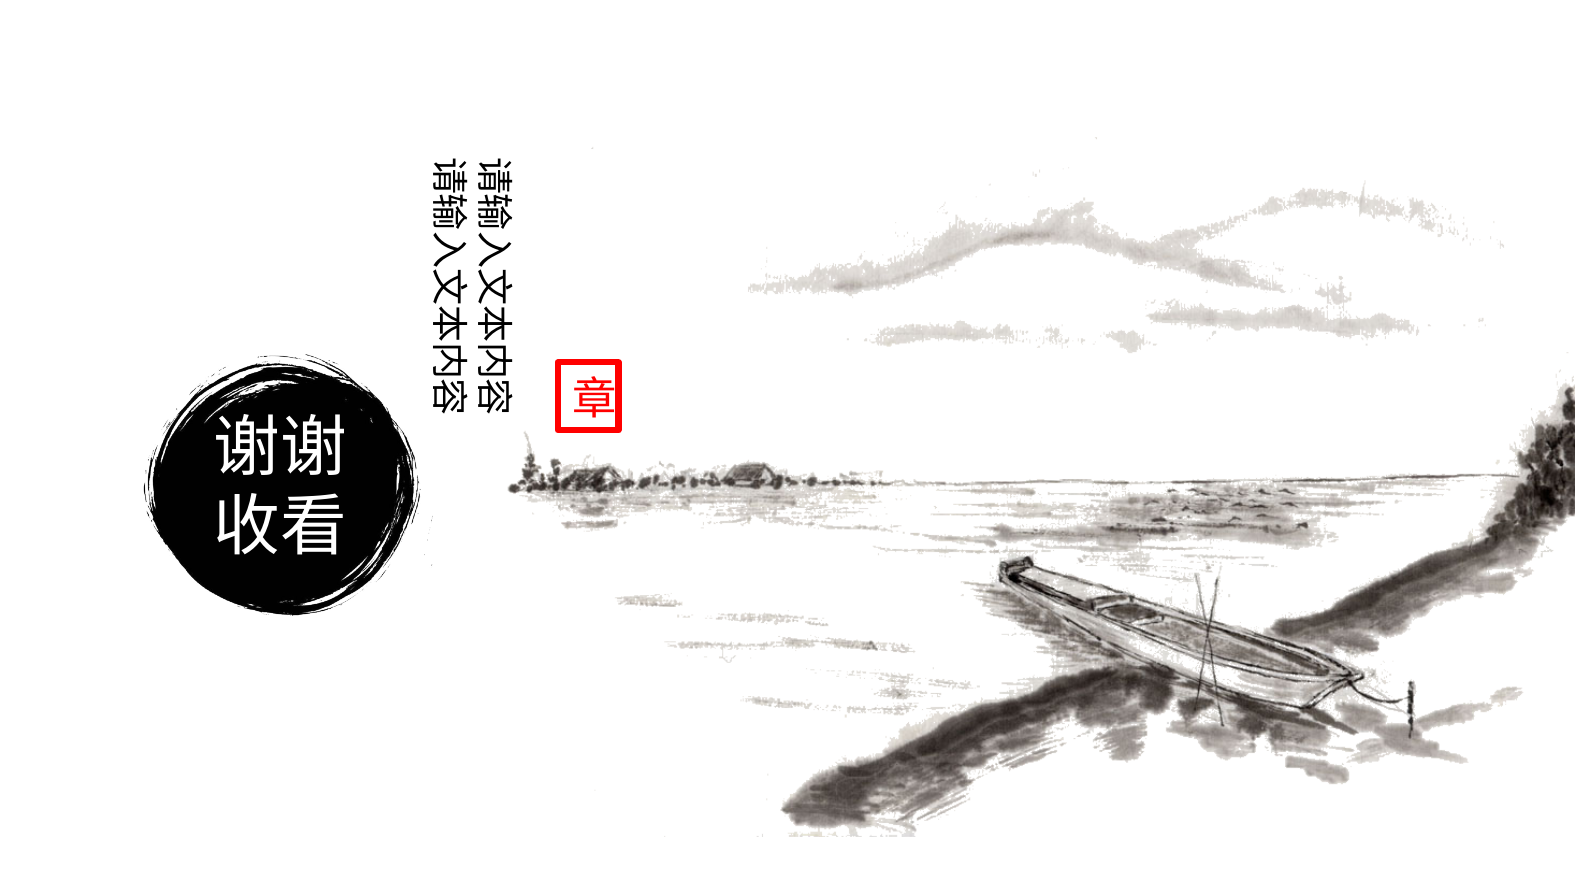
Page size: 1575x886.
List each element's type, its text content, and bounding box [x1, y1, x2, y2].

text_box 请输入文本内容 请输入文本内容 [405, 142, 501, 435]
picture [133, 336, 433, 631]
picture [501, 77, 1575, 837]
